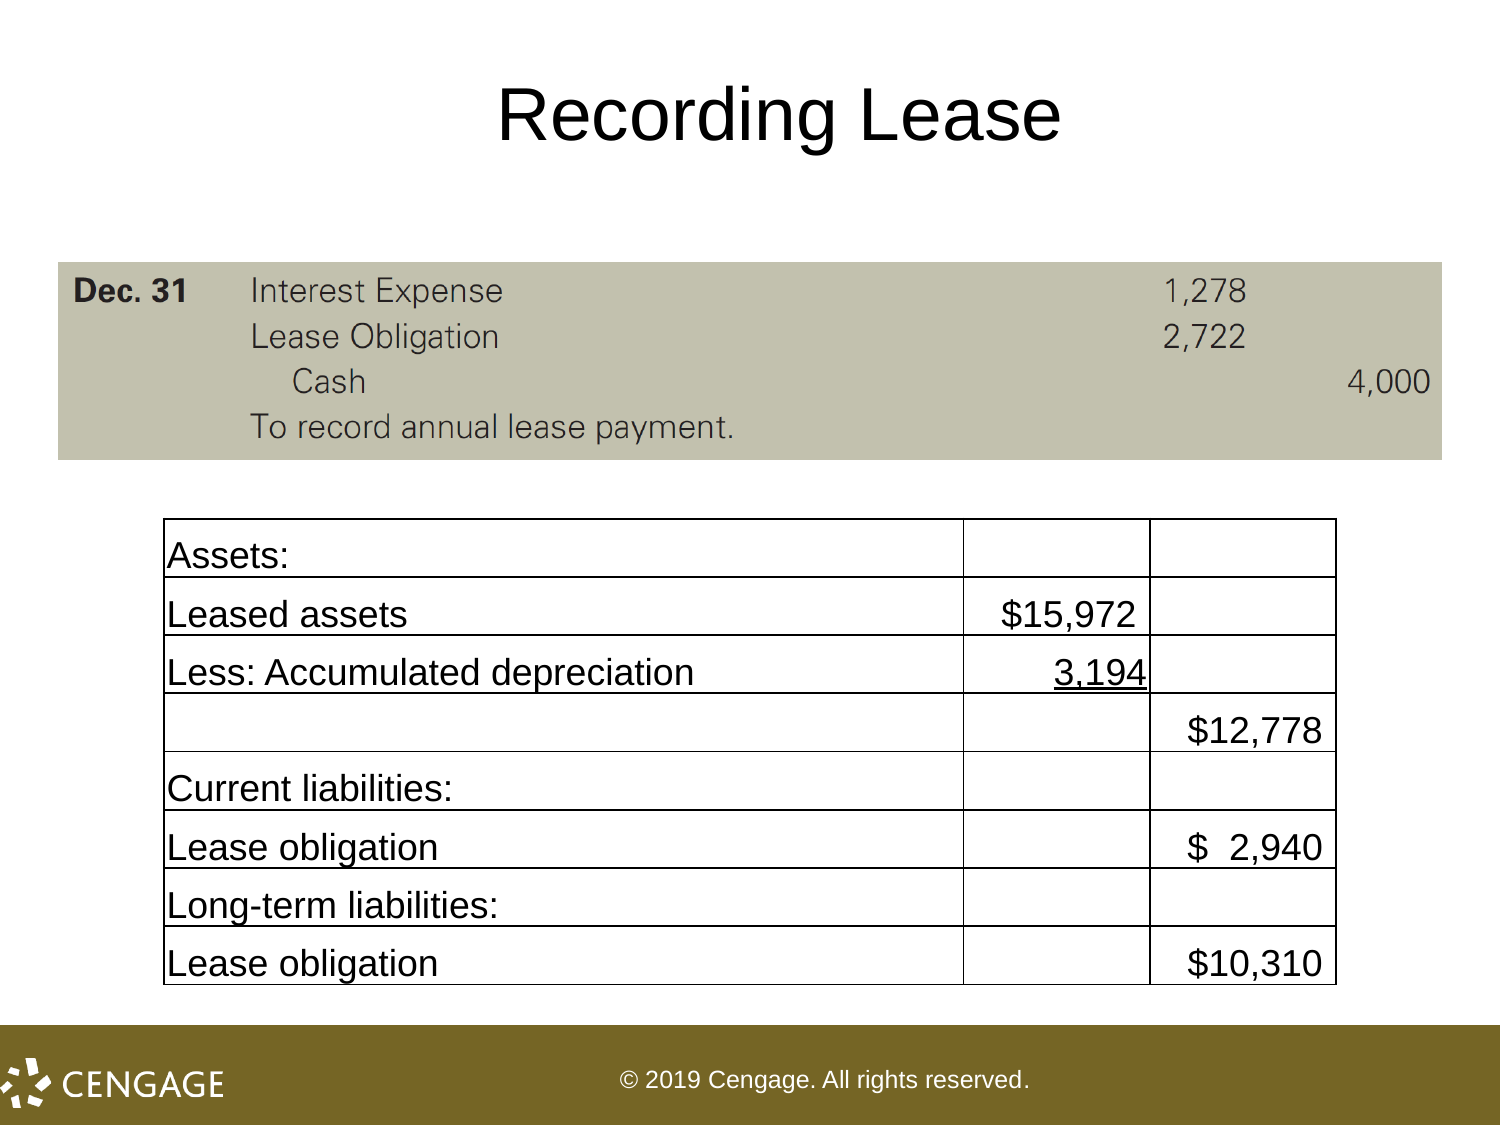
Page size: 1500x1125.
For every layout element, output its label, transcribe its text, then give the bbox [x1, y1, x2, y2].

table_cell [1151, 752, 1335, 809]
table_header [1151, 520, 1335, 576]
table_cell [1151, 578, 1335, 634]
table_cell Current liabilities: [165, 752, 963, 809]
table_cell [1151, 869, 1335, 925]
table_cell [964, 694, 1149, 751]
title Recording Lease [85, 28, 1475, 193]
table_cell Less: Accumulated depreciation [165, 636, 963, 692]
table_cell $ 2,940 [1151, 811, 1335, 867]
table_cell Lease obligation [165, 811, 963, 867]
table_cell Long-term liabilities: [165, 869, 963, 925]
table_cell $12,778 [1151, 694, 1335, 751]
table_cell $10,310 [1151, 927, 1335, 984]
table_header Assets: [165, 520, 963, 576]
table_cell $15,972 [964, 578, 1149, 634]
table_cell 3,194 [964, 636, 1149, 692]
picture [57, 262, 1443, 460]
table_header [964, 520, 1149, 576]
picture [0, 1058, 223, 1108]
table_cell Leased assets [165, 578, 963, 634]
table_cell [964, 811, 1149, 867]
table_cell [165, 694, 963, 751]
table_cell Lease obligation [165, 927, 963, 984]
table_cell [964, 869, 1149, 925]
table_cell [964, 752, 1149, 809]
table_cell [964, 927, 1149, 984]
table_cell [1151, 636, 1335, 692]
